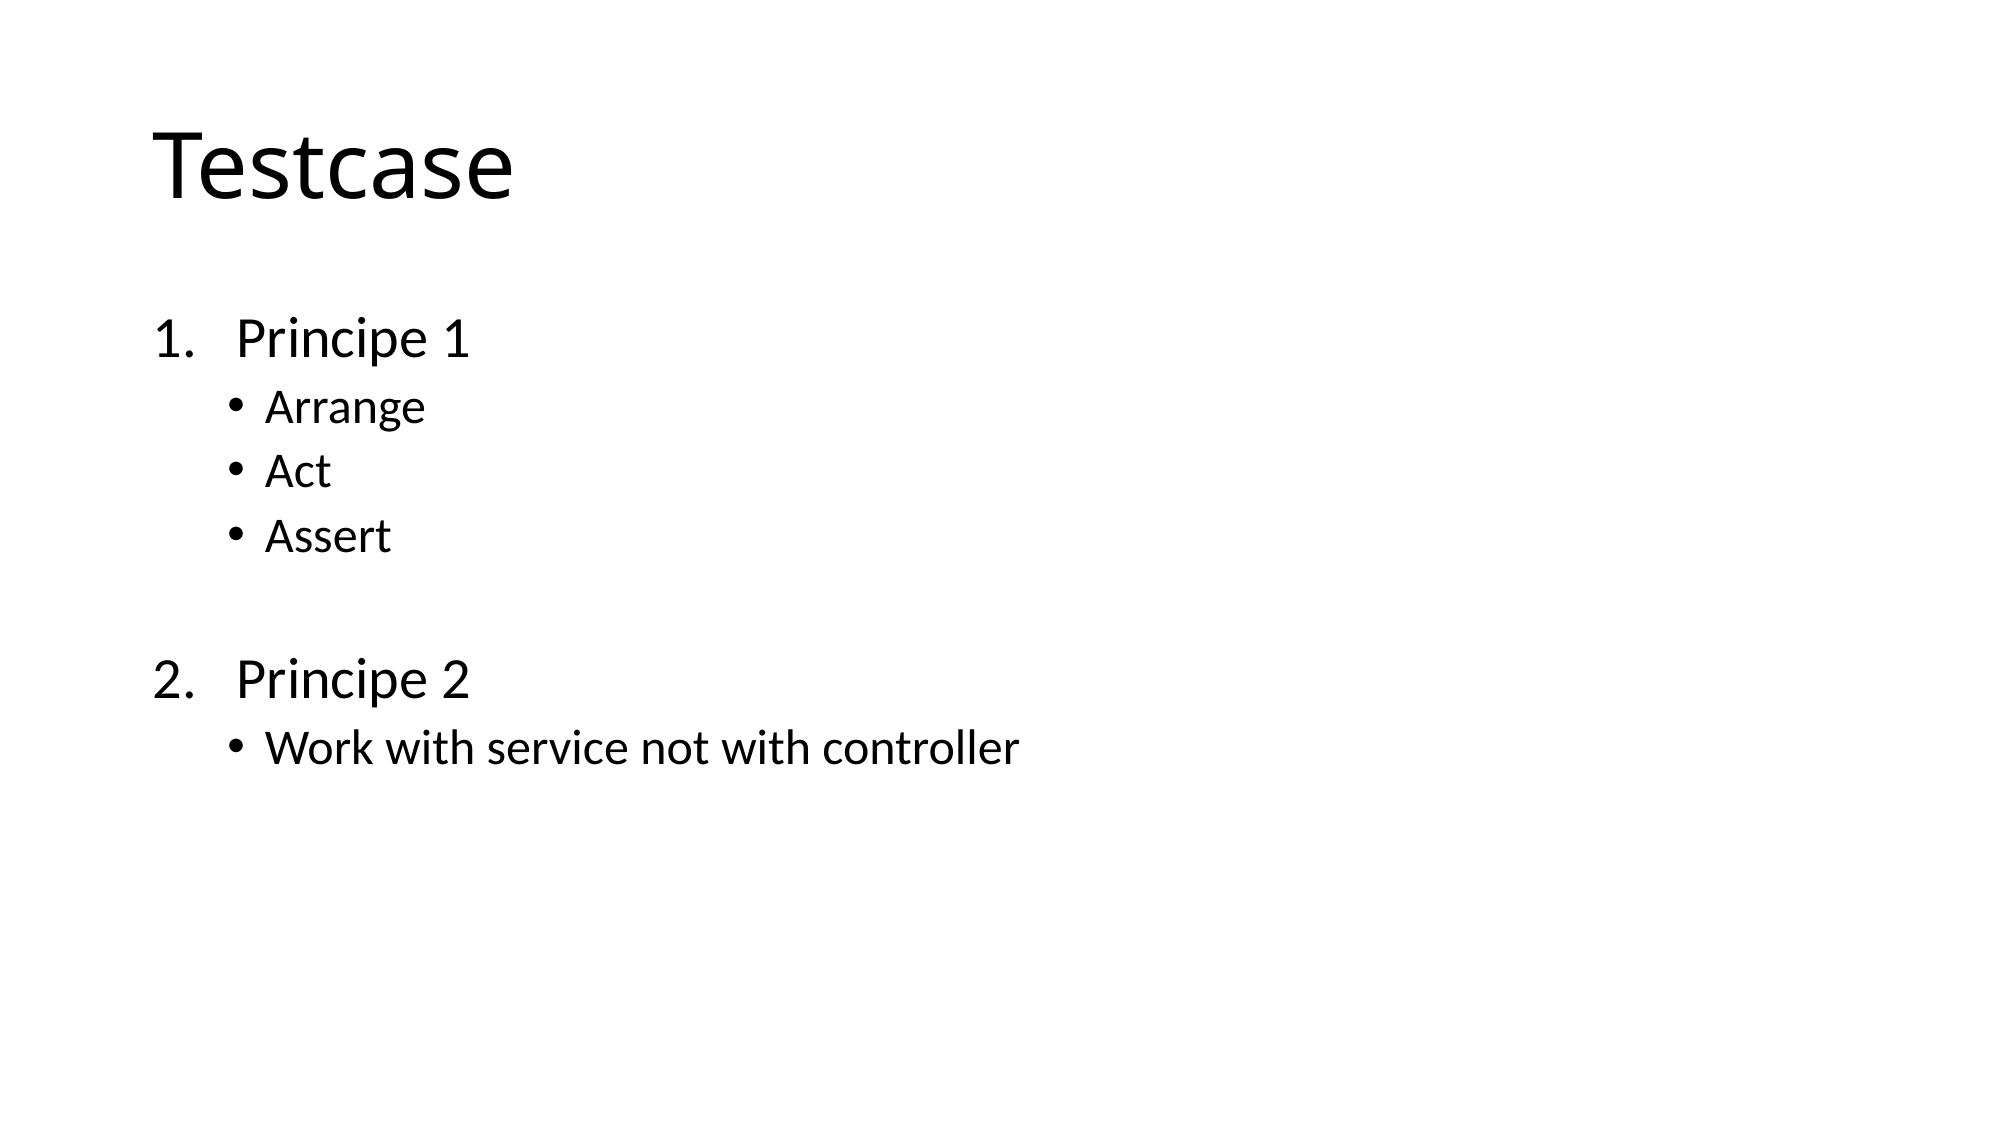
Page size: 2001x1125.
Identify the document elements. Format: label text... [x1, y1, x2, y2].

title Testcase [137, 59, 1863, 278]
list Principe 1 Arrange Act Assert Principe 2 Work with service not with controller [137, 299, 1863, 1014]
